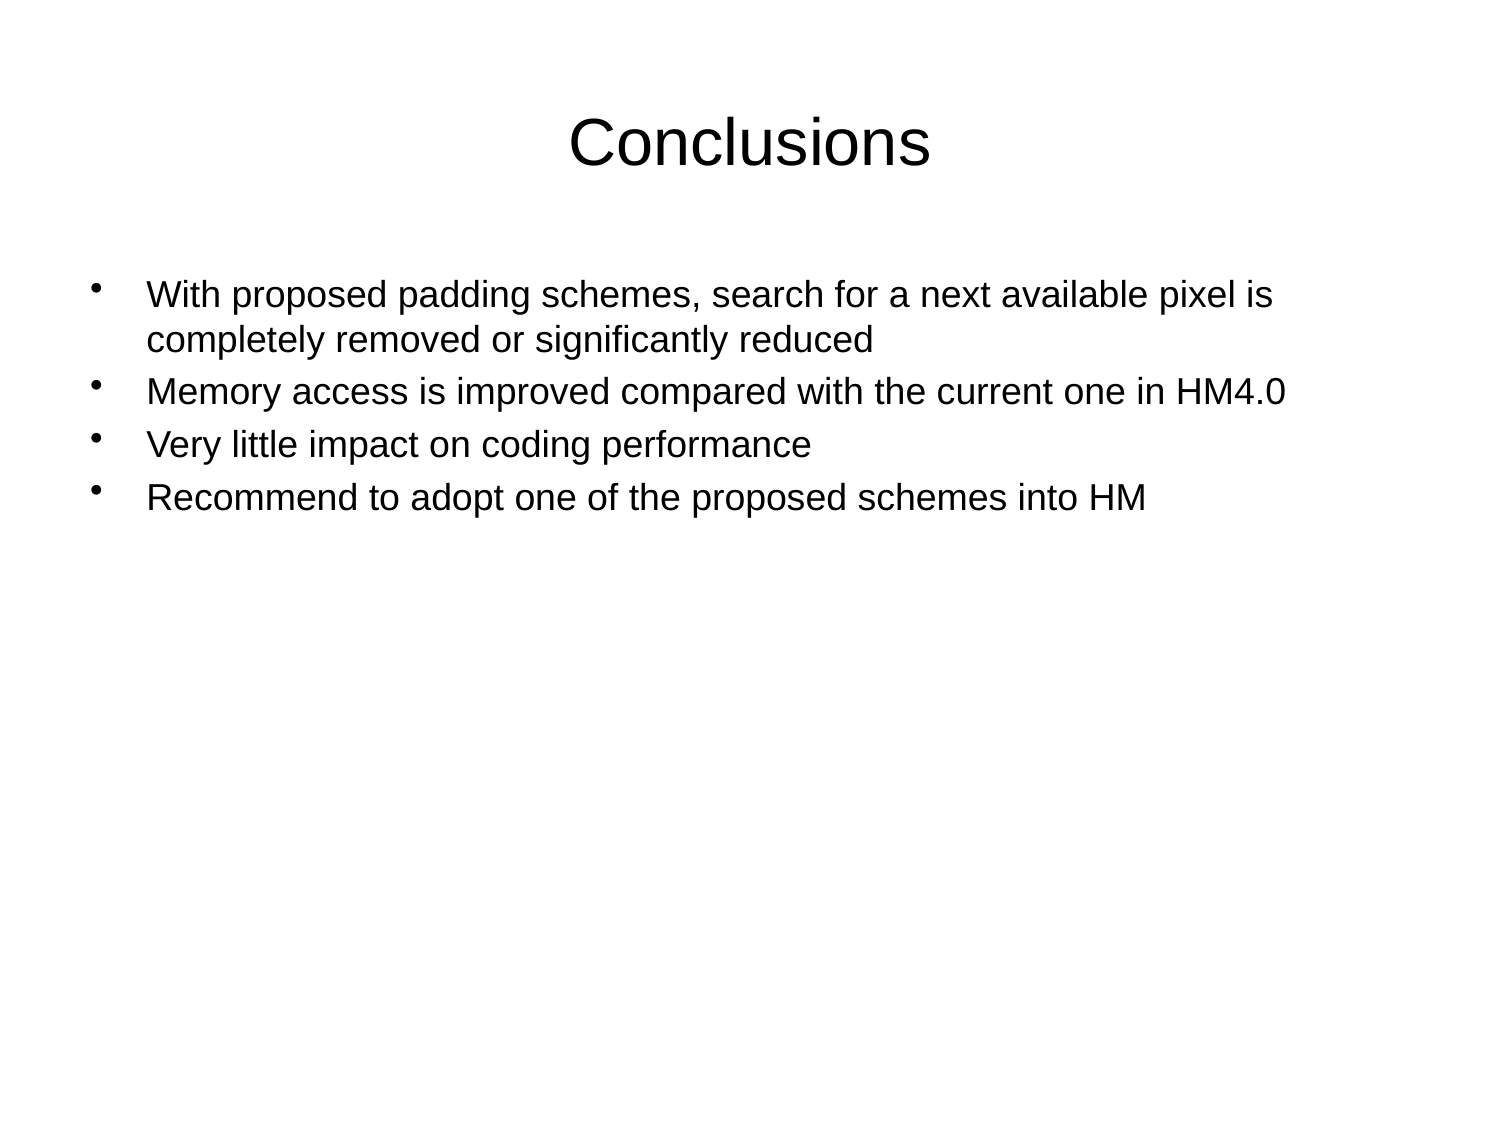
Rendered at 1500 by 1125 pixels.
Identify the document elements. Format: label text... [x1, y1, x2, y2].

title Conclusions [74, 44, 1426, 233]
list With proposed padding schemes, search for a next available pixel is completely removed or significantly reduced Memory access is improved compared with the current one in HM4.0 Very little impact on coding performance Recommend to adopt one of the proposed schemes into HM [74, 262, 1426, 1006]
